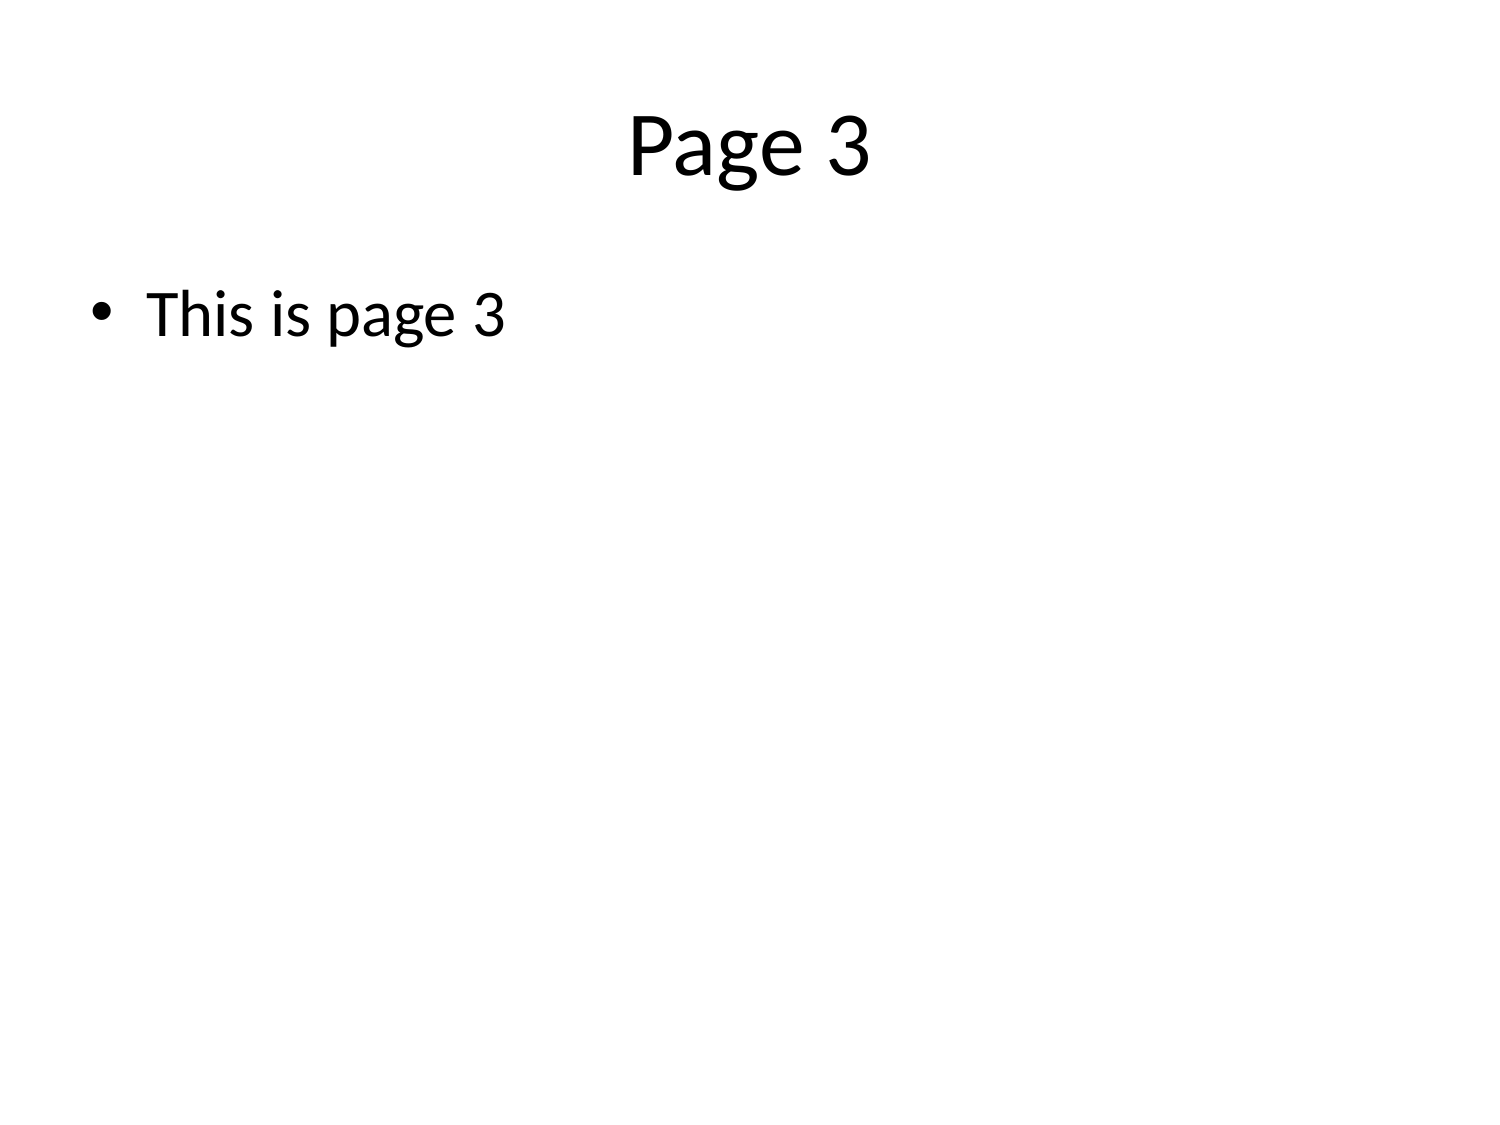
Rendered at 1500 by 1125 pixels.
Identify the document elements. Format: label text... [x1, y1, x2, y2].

list This is page 3 [75, 262, 1425, 1005]
title Page 3 [75, 45, 1425, 233]
